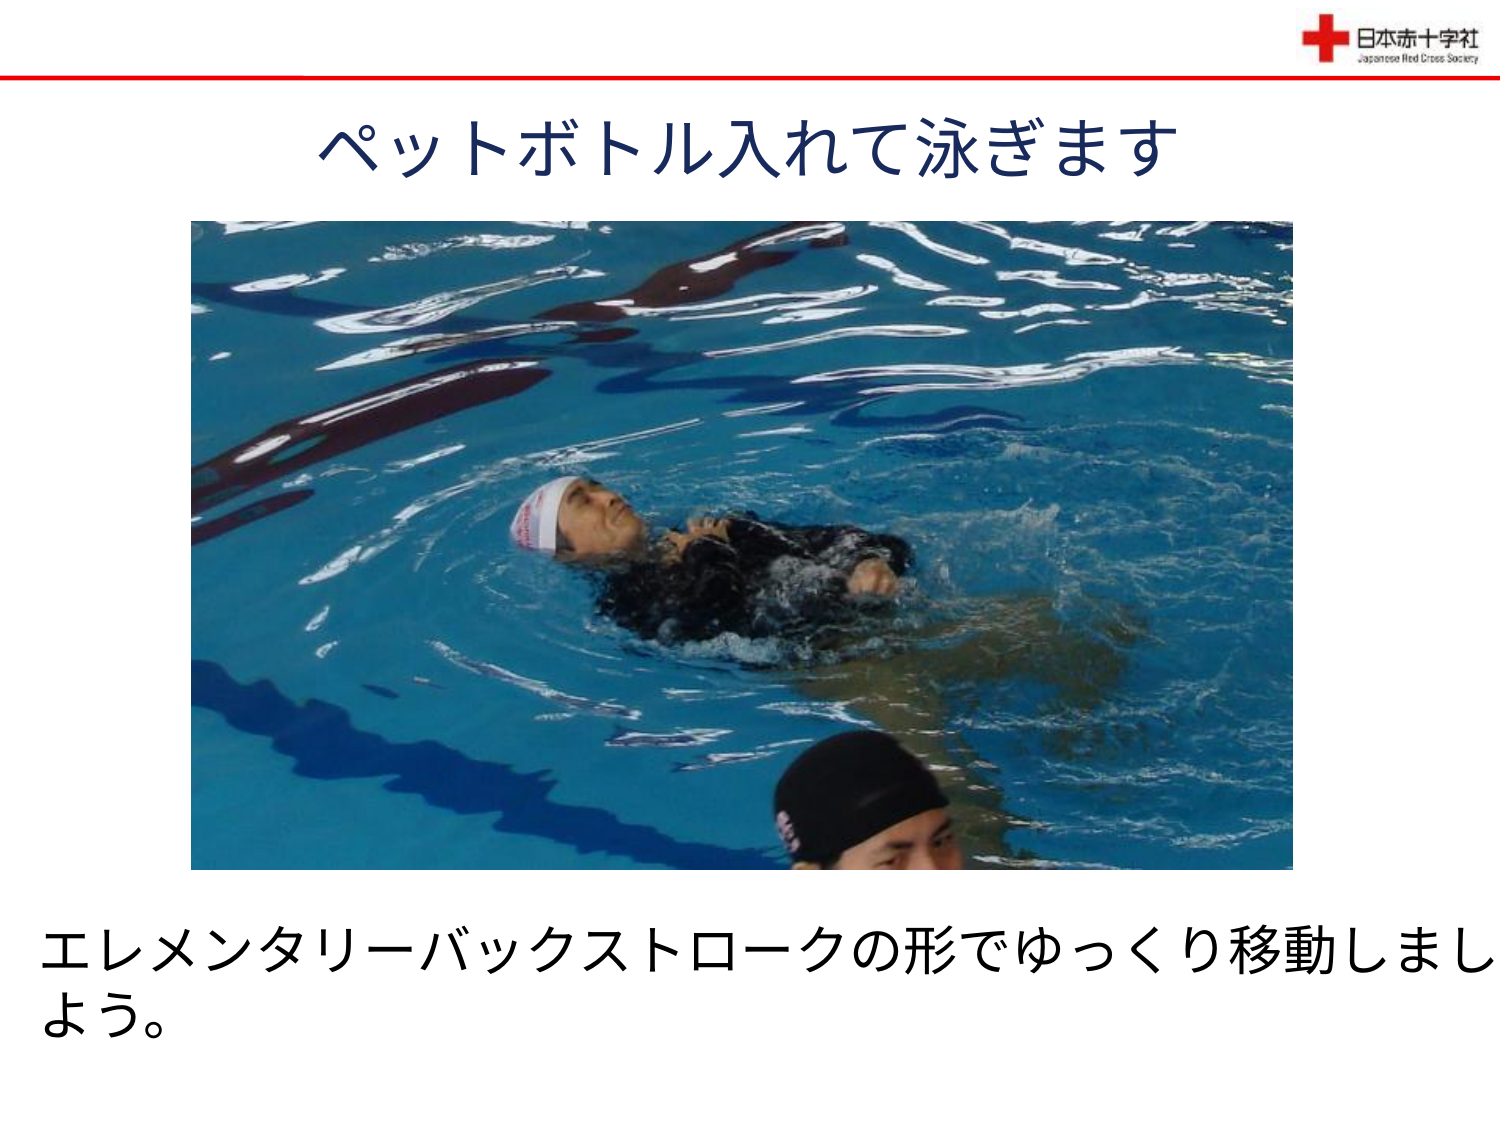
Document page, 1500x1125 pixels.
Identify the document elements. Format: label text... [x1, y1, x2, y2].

picture [191, 221, 1294, 870]
picture [1296, 8, 1486, 66]
text_box ペットボトル入れて泳ぎます [312, 106, 1293, 187]
picture [1254, 803, 1266, 807]
text_box エレメンタリーバックストロークの形でゆっくり移動しましよう。 [35, 916, 1500, 1046]
